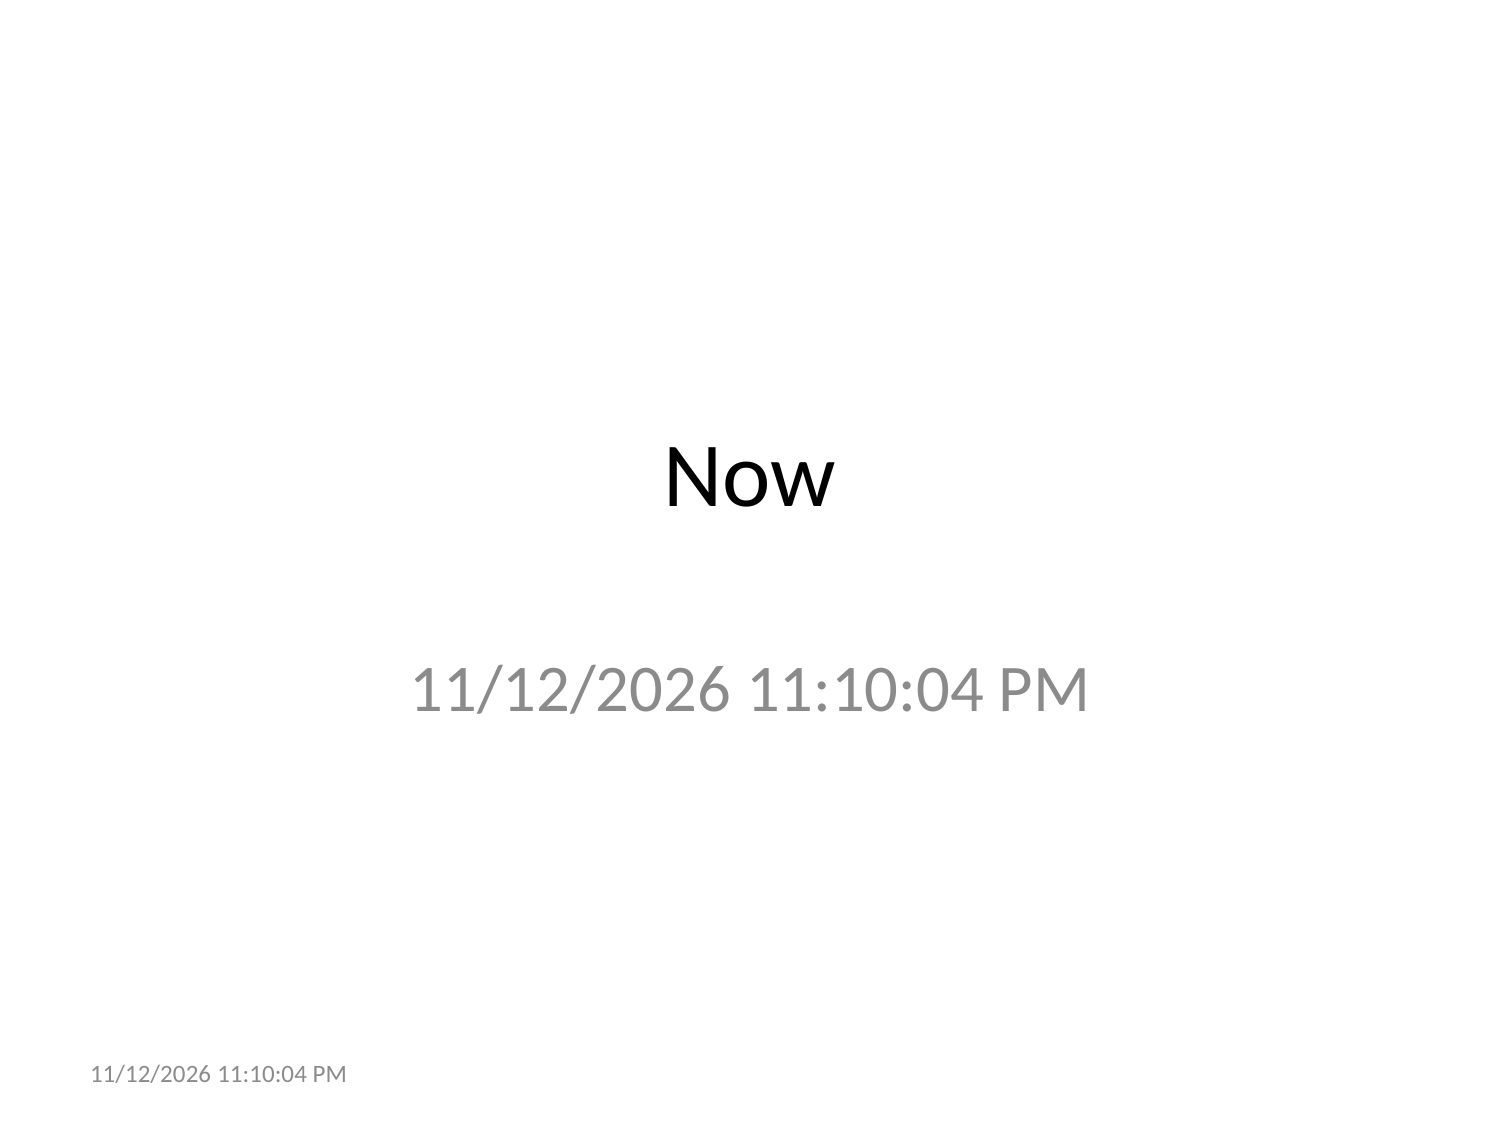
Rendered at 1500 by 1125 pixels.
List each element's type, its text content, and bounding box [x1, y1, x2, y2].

subtitle 2011-12-19 10:20:04 AM [225, 637, 1275, 925]
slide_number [75, 1042, 425, 1103]
title Now [112, 349, 1388, 591]
